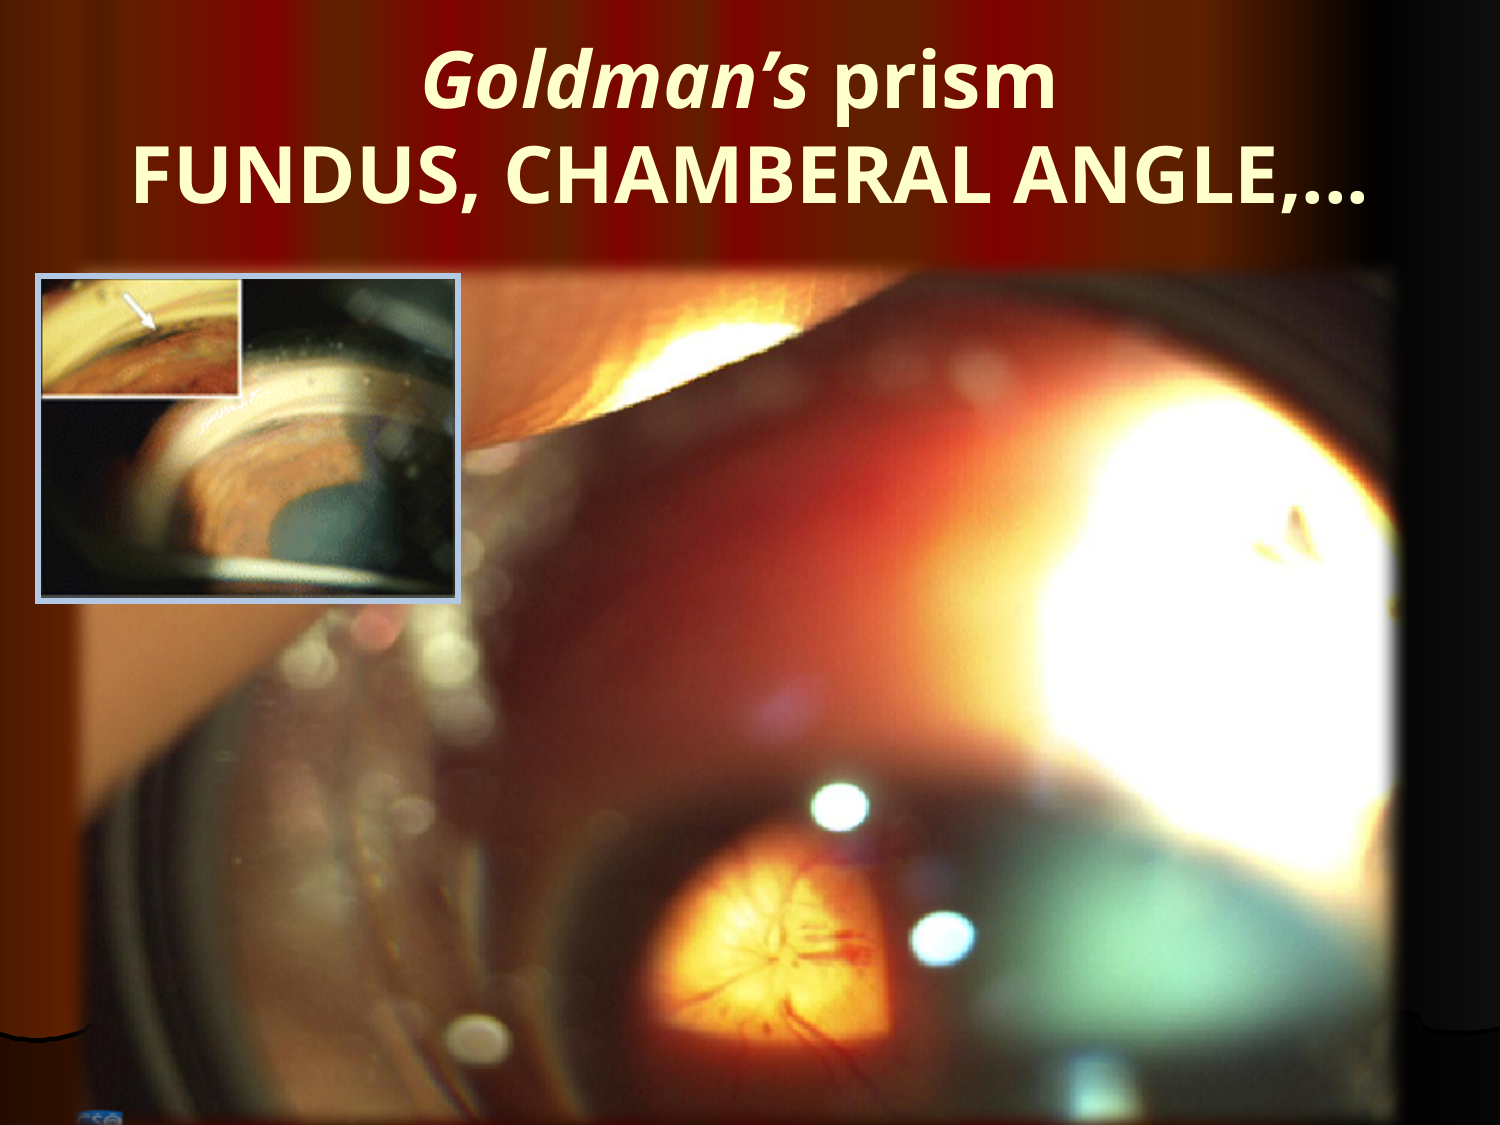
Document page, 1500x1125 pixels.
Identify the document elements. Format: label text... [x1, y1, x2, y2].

title Goldman’s prism FUNDUS, CHAMBERAL ANGLE,... [0, 30, 1500, 219]
picture [41, 255, 1412, 1125]
